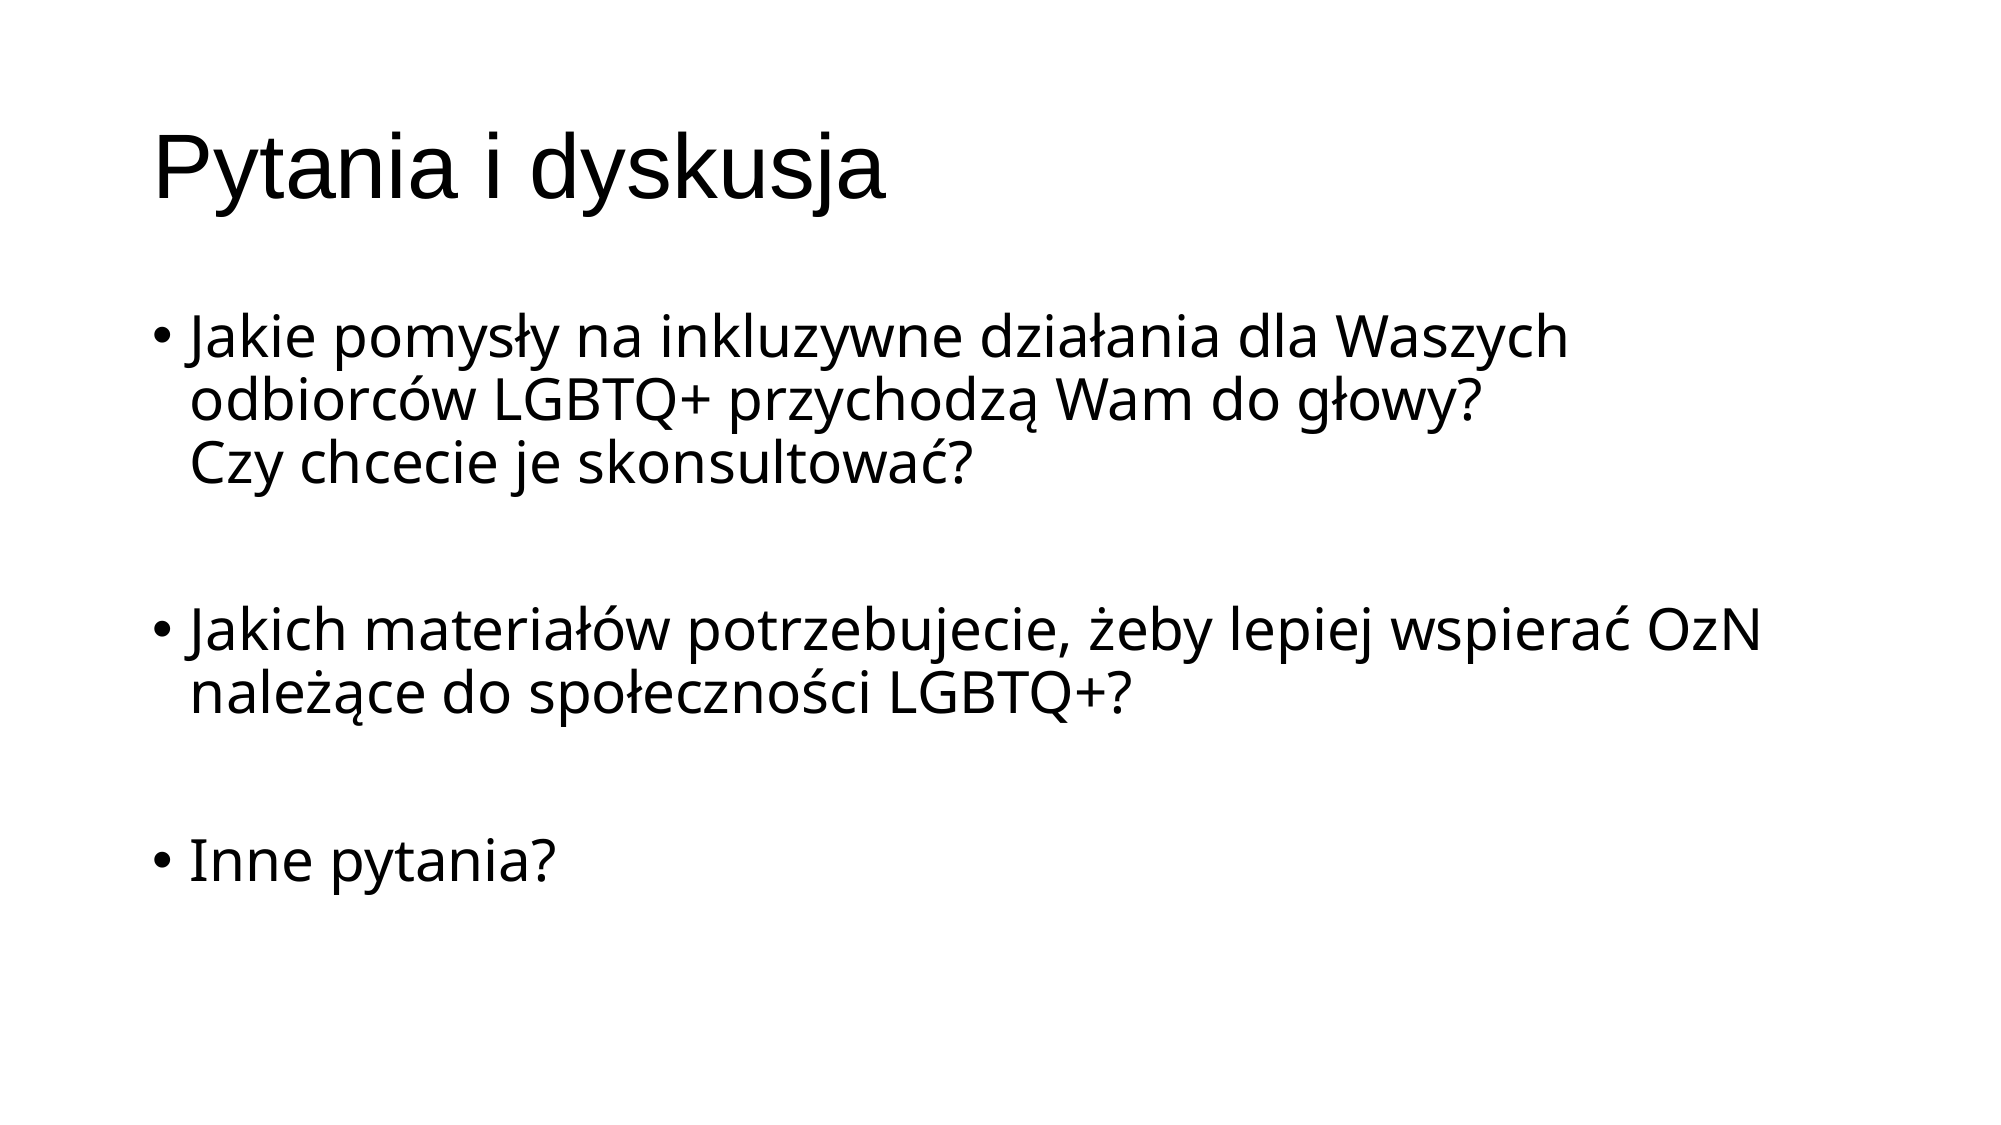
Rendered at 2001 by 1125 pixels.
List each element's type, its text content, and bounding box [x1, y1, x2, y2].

list Jakie pomysły na inkluzywne działania dla Waszych odbiorców LGBTQ+ przychodzą Wam do głowy? Czy chcecie je skonsultować? Jakich materiałów potrzebujecie, żeby lepiej wspierać OzN należące do społeczności LGBTQ+? Inne pytania? [137, 299, 1863, 1014]
title Pytania i dyskusja [137, 59, 1863, 278]
